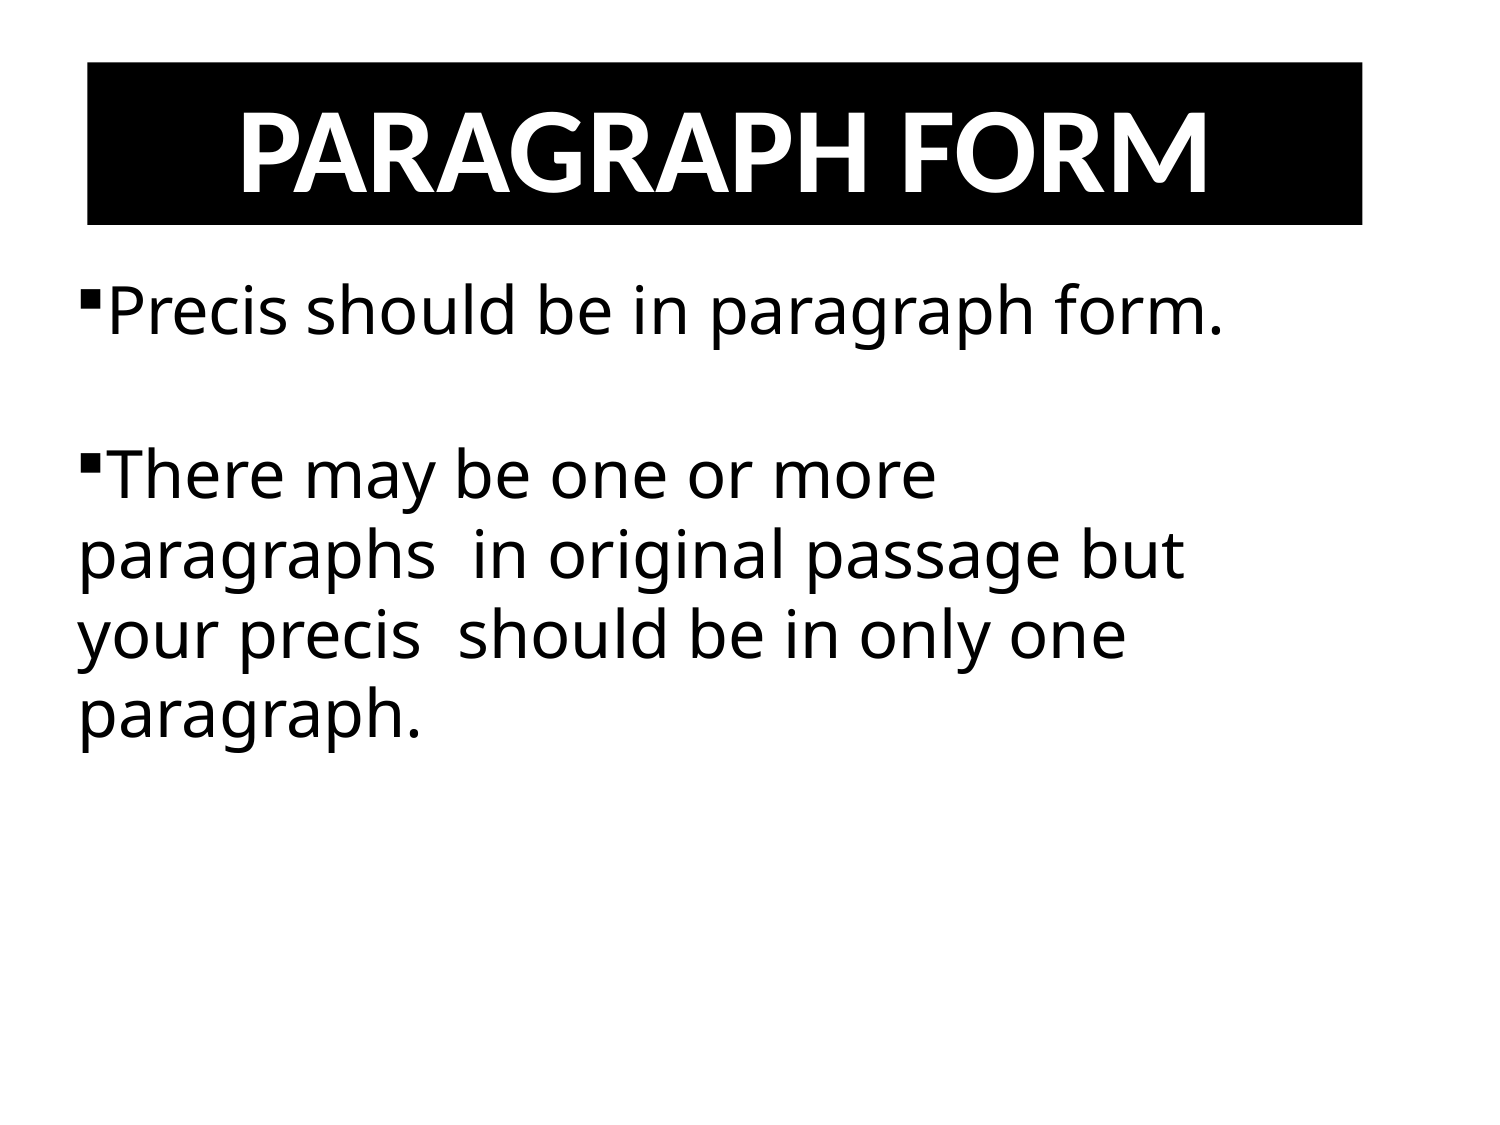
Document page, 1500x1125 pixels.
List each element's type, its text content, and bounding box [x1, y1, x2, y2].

text_box Precis should be in paragraph form. There may be one or more paragraphs in original passage but your precis should be in only one paragraph. [75, 265, 1275, 752]
text_box PARAGRAPH FORM [87, 62, 1363, 225]
